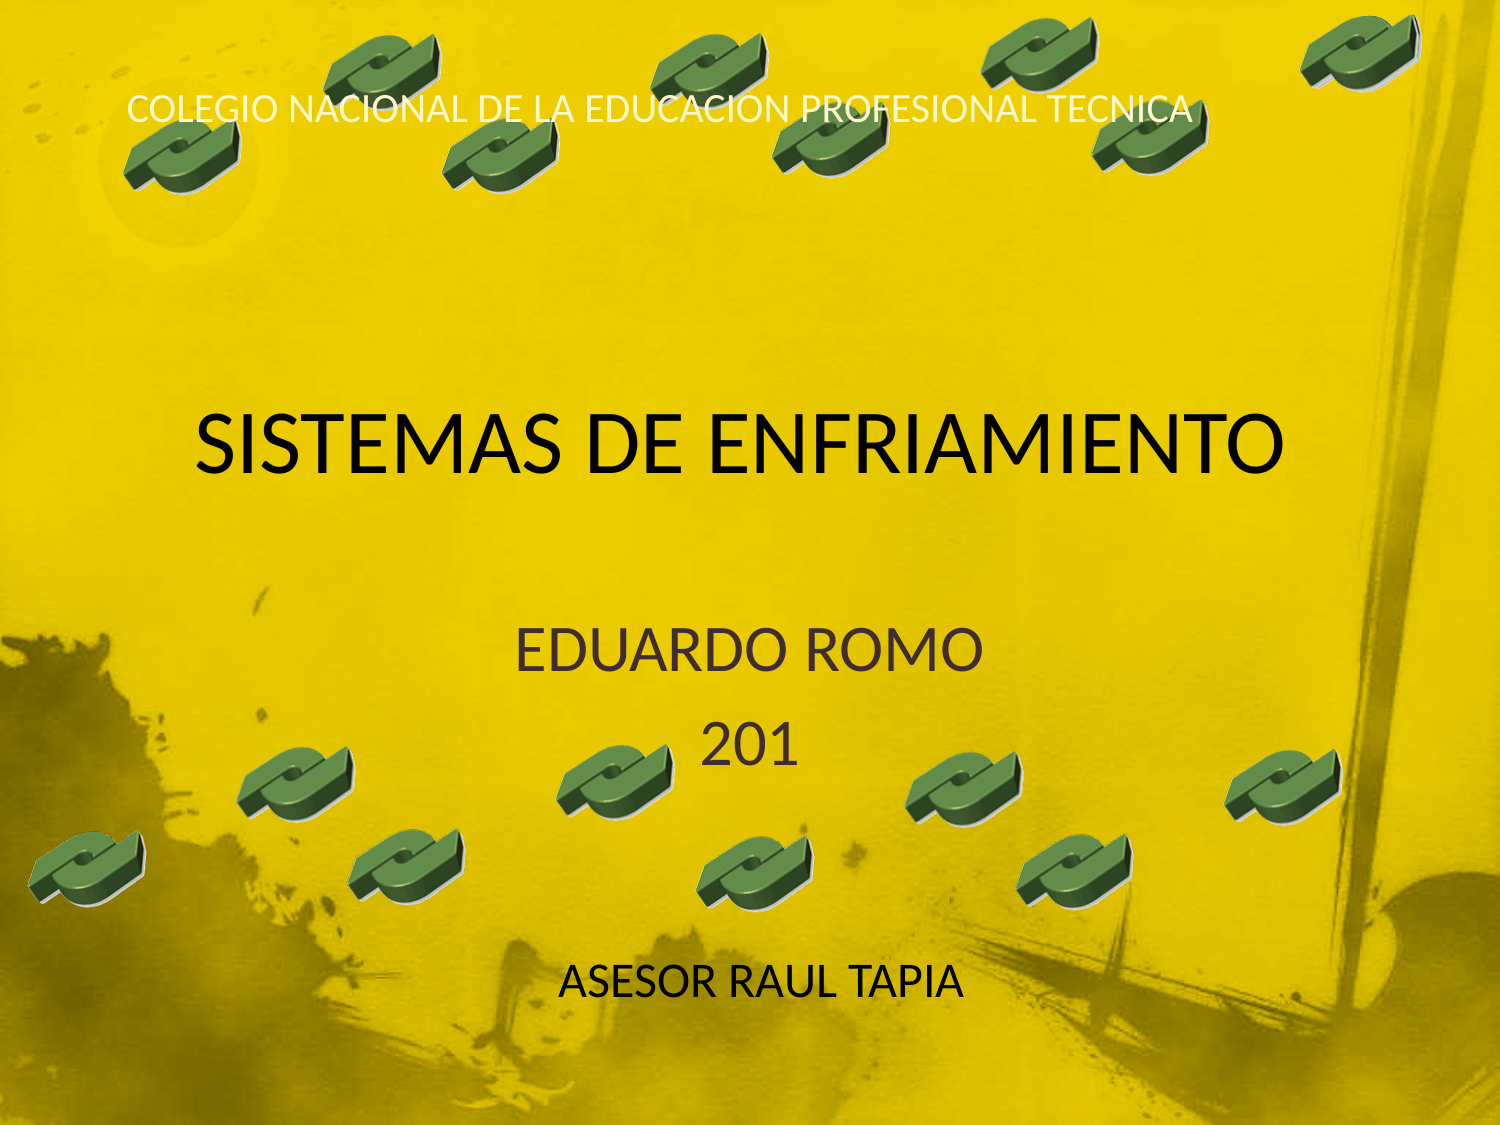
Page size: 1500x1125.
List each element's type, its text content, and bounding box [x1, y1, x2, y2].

picture [312, 9, 1434, 200]
picture [111, 113, 253, 201]
picture [17, 739, 1354, 919]
subtitle EDUARDO ROMO 201 [225, 597, 1275, 737]
text_box COLEGIO NACIONAL DE LA EDUCACION PROFESIONAL TECNICA [112, 73, 423, 139]
title SISTEMAS DE ENFRIAMIENTO [152, 316, 1329, 558]
text_box ASESOR RAUL TAPIA [324, 940, 1199, 1016]
